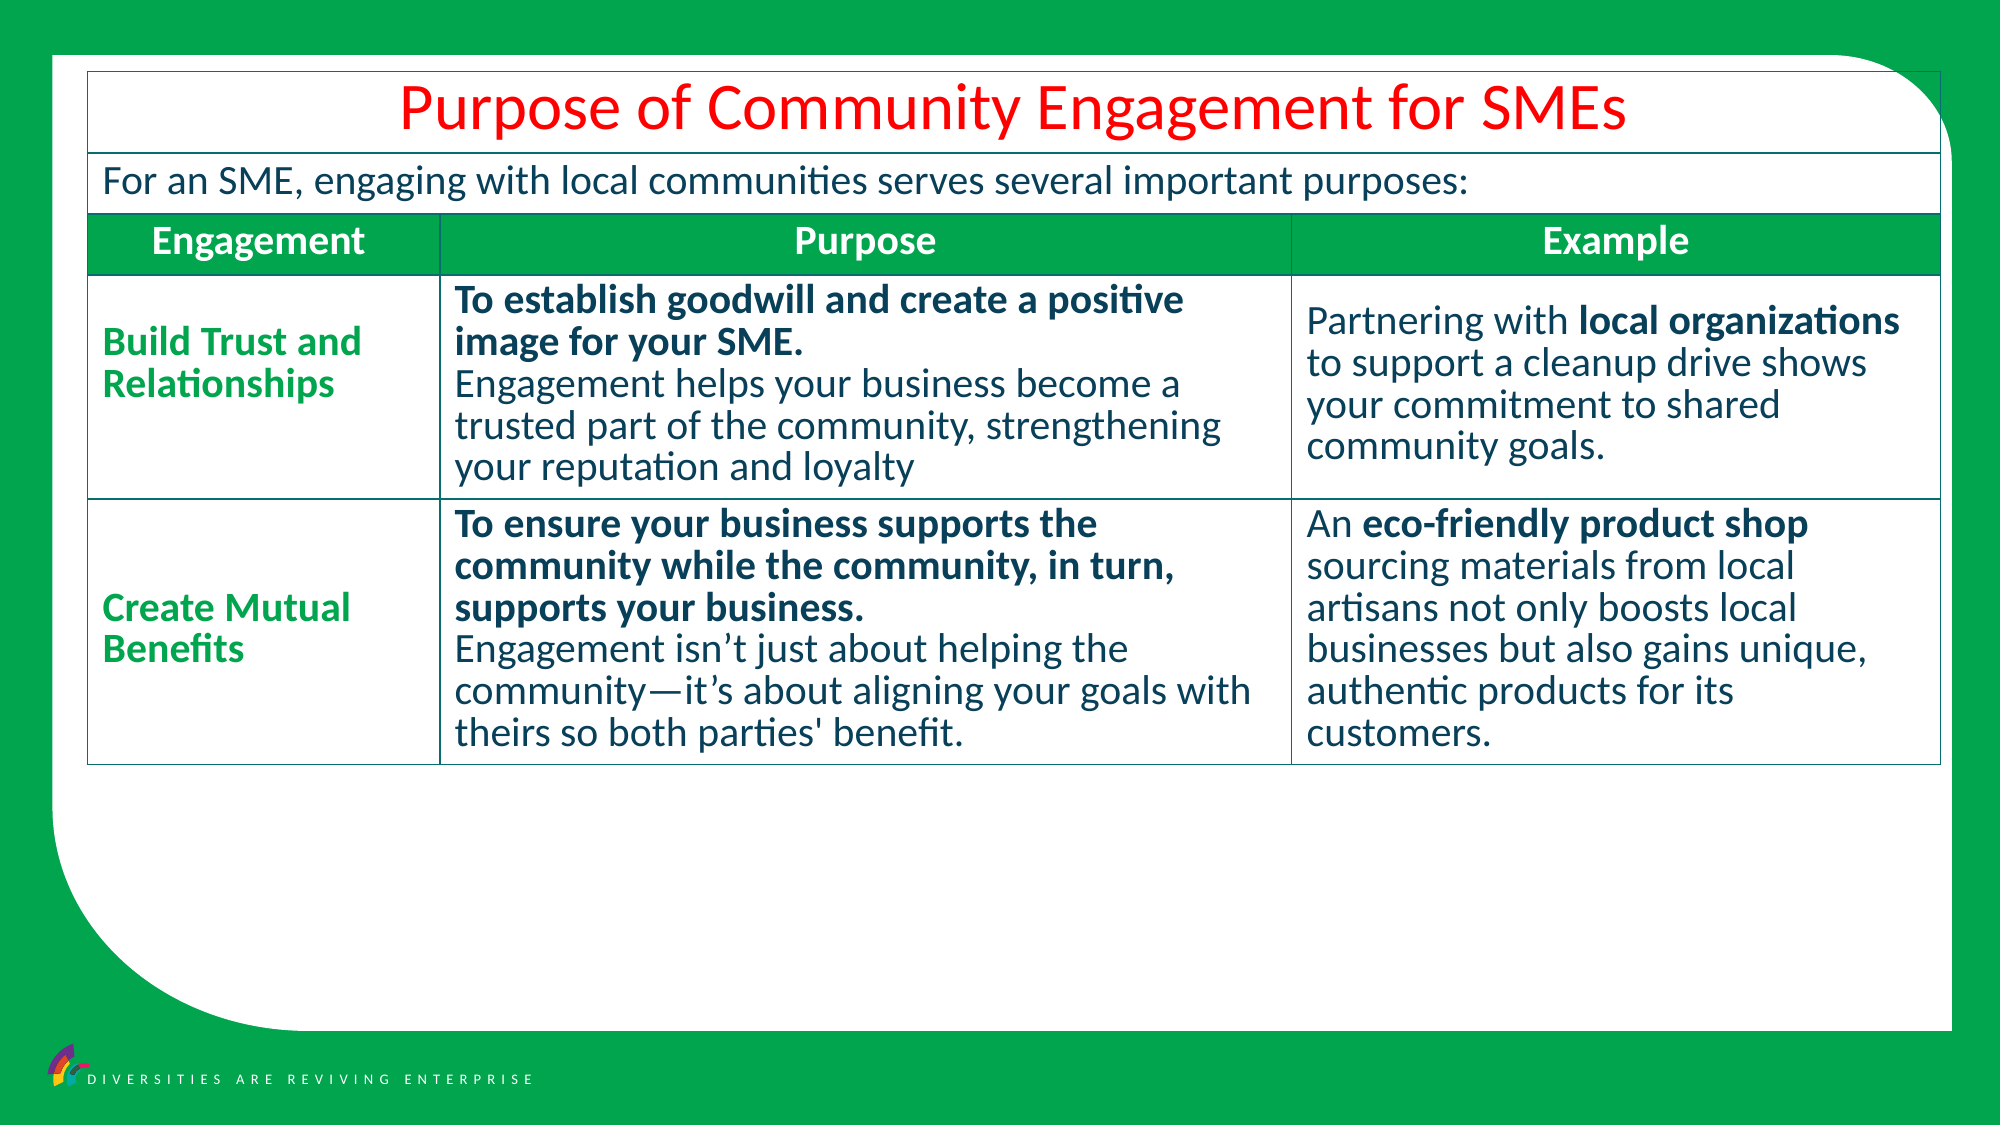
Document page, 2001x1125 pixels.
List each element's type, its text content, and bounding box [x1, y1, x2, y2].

table_cell To ensure your business supports the community while the community, in turn, supports your business. Engagement isn’t just about helping the community—it’s about aligning your goals with theirs so both parties' benefit. [441, 500, 1291, 764]
table_cell To establish goodwill and create a positive image for your SME. Engagement helps your business become a trusted part of the community, strengthening your reputation and loyalty [441, 276, 1291, 498]
table_cell Engagement [88, 215, 439, 274]
table_cell For an SME, engaging with local communities serves several important purposes: [88, 154, 1940, 213]
table_cell Example [1292, 215, 1940, 274]
table_cell Purpose [441, 215, 1291, 274]
table_header Purpose of Community Engagement for SMEs [88, 72, 1940, 152]
table_cell Build Trust and Relationships [88, 276, 439, 498]
table_cell An eco-friendly product shop sourcing materials from local artisans not only boosts local businesses but also gains unique, authentic products for its customers. [1292, 500, 1940, 764]
table_cell Partnering with local organizations to support a cleanup drive shows your commitment to shared community goals. [1292, 276, 1940, 498]
table_cell Create Mutual Benefits [88, 500, 439, 764]
